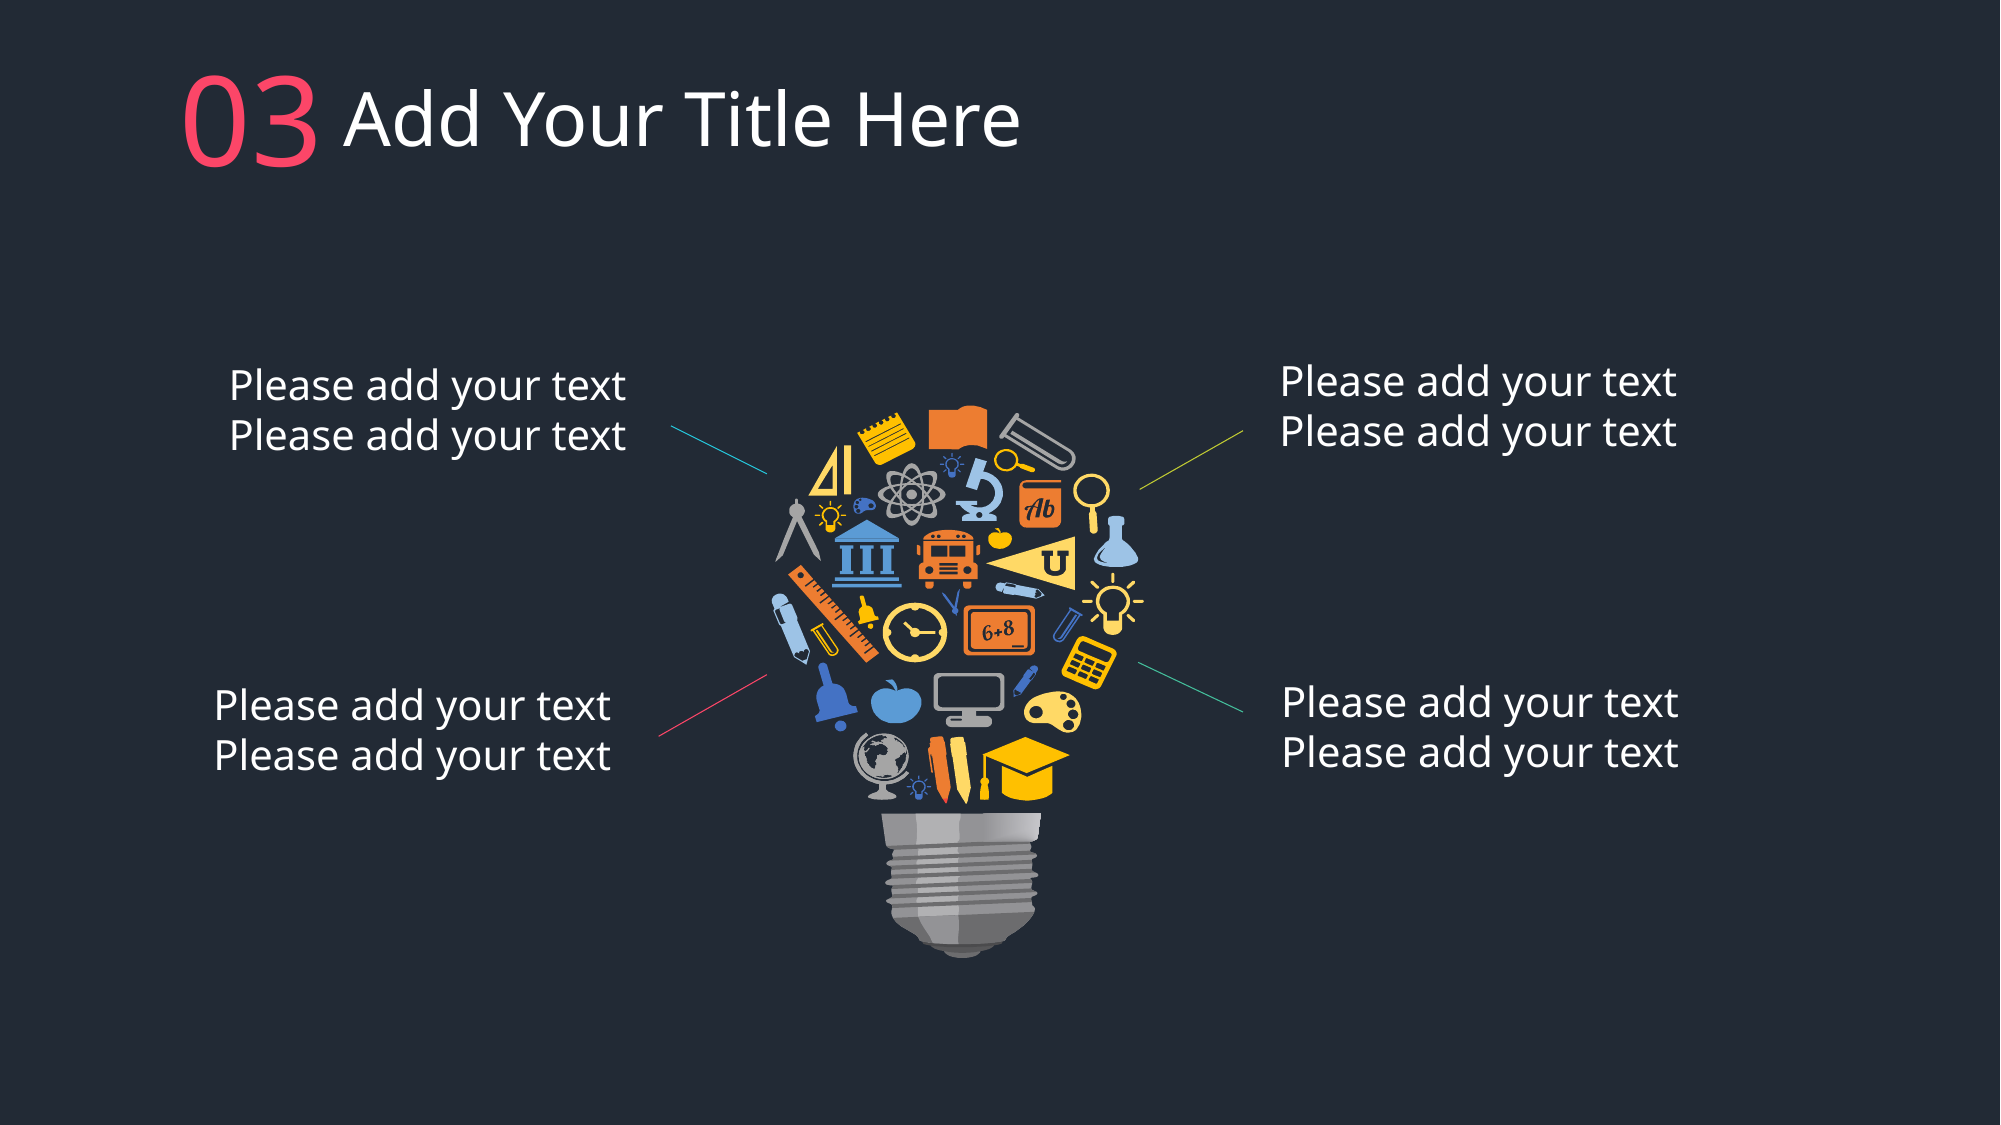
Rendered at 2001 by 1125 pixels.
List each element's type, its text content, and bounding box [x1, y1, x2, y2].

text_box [658, 674, 767, 737]
text_box Please add your text Please add your text [1204, 668, 1756, 783]
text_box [1138, 662, 1244, 713]
text_box Add Your Title Here [328, 63, 1175, 169]
text_box Please add your text Please add your text [136, 671, 689, 786]
text_box 03 [165, 33, 385, 199]
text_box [771, 405, 1144, 958]
text_box Please add your text Please add your text [1202, 347, 1755, 463]
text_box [670, 425, 767, 474]
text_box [1139, 430, 1243, 490]
text_box Please add your text Please add your text [151, 351, 704, 467]
